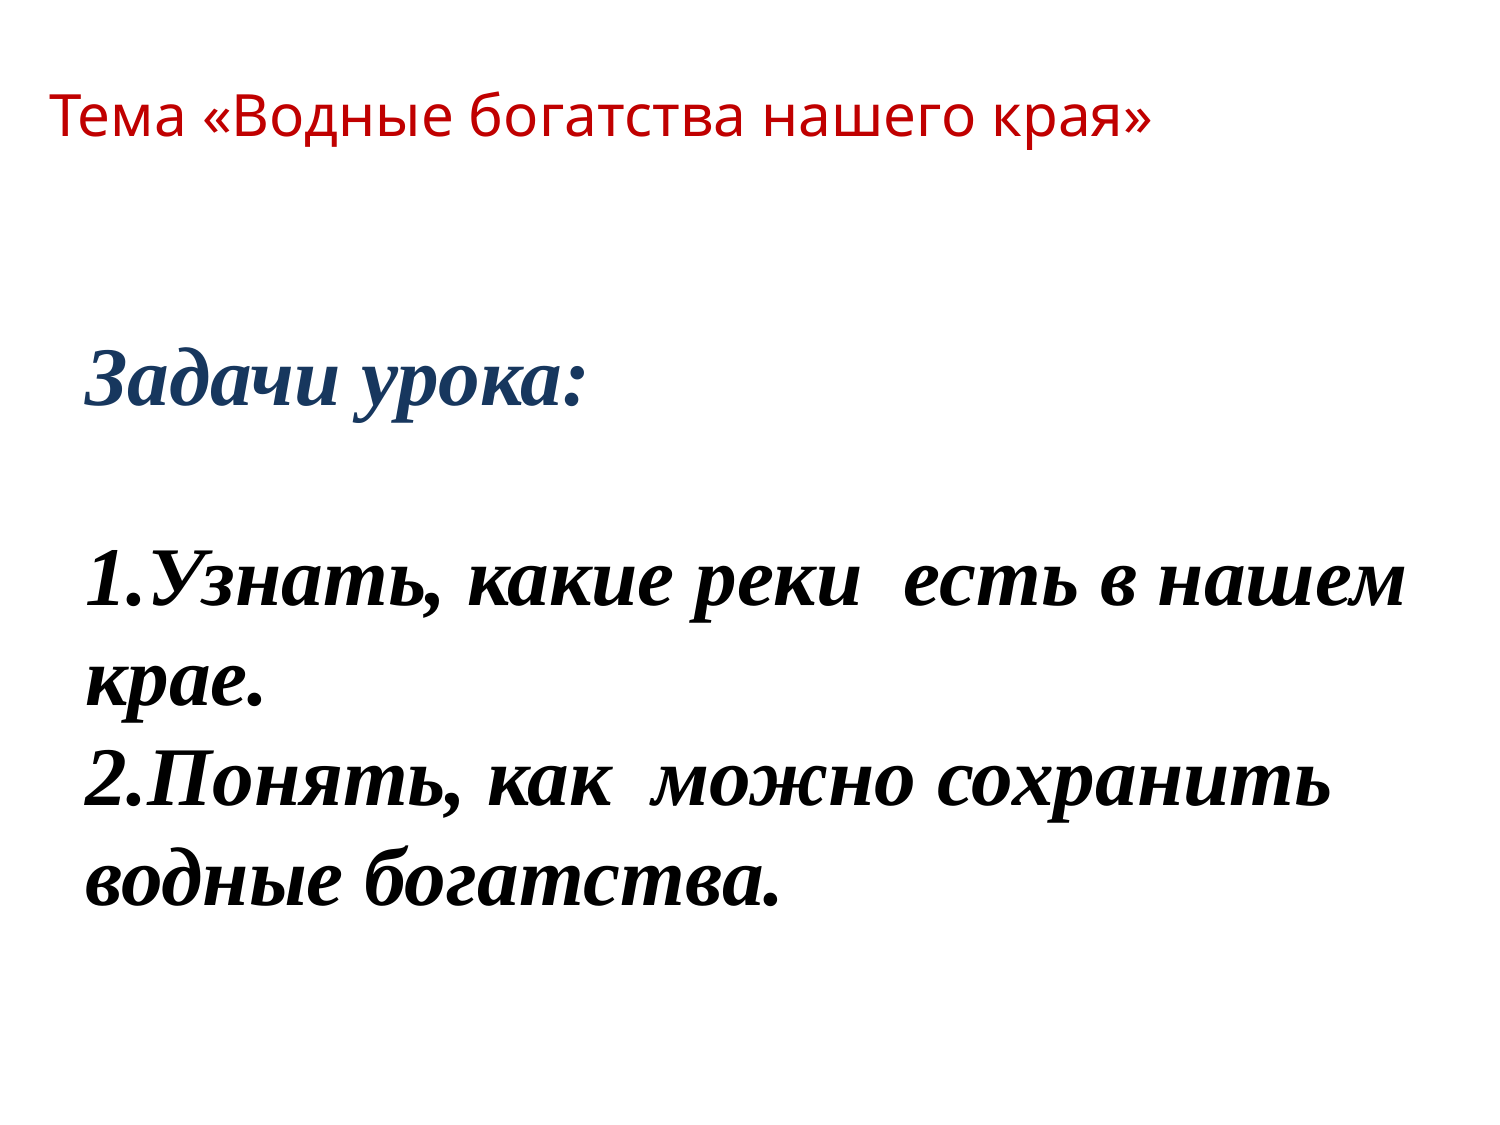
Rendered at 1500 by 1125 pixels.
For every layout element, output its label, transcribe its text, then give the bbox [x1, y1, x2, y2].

text_box Тема «Водные богатства нашего края» [35, 70, 1465, 156]
text_box Задачи урока: 1.Узнать, какие реки есть в нашем крае. 2.Понять, как можно сохранить водные богатства. [70, 314, 1454, 930]
